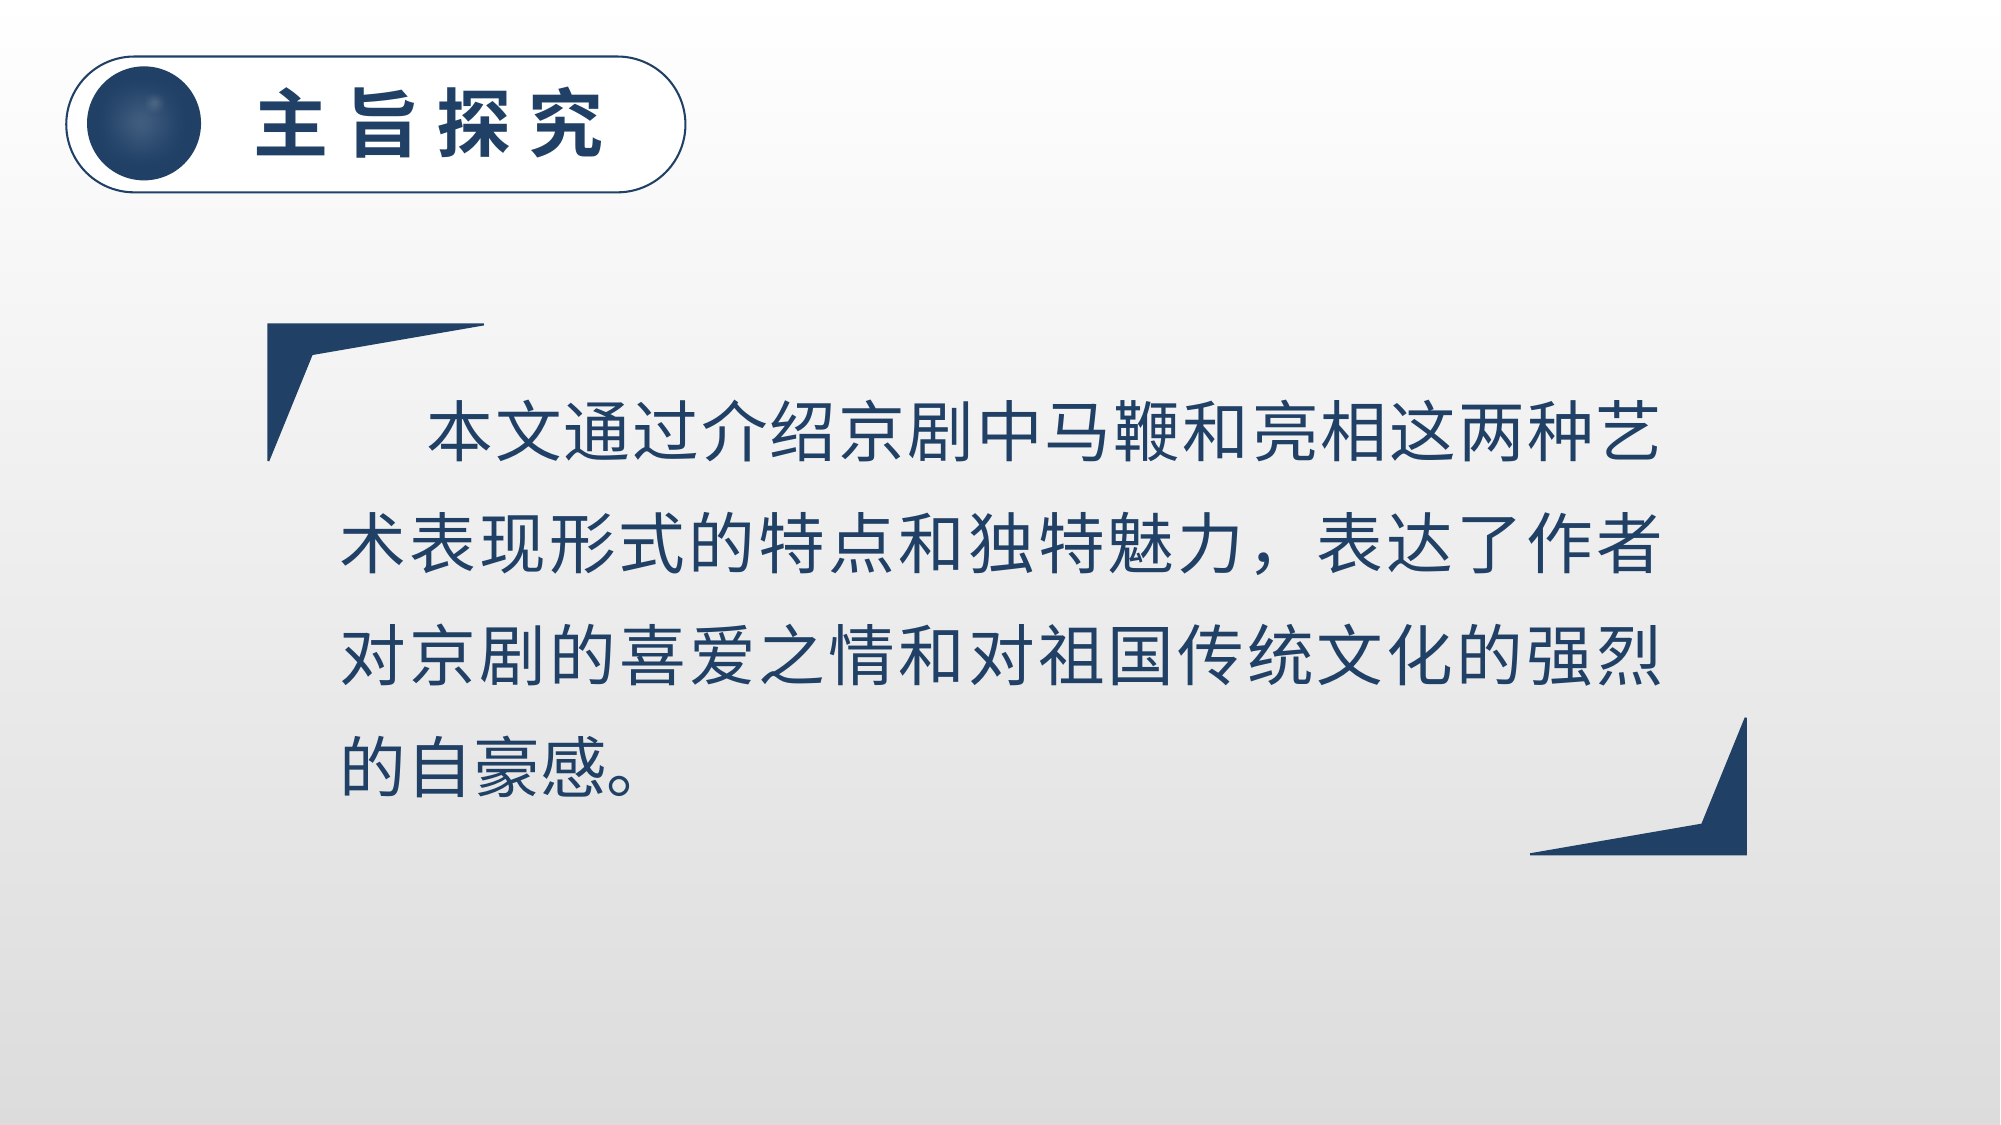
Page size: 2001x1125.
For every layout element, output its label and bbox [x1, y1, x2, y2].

text_box [268, 324, 1746, 855]
text_box [66, 53, 686, 193]
